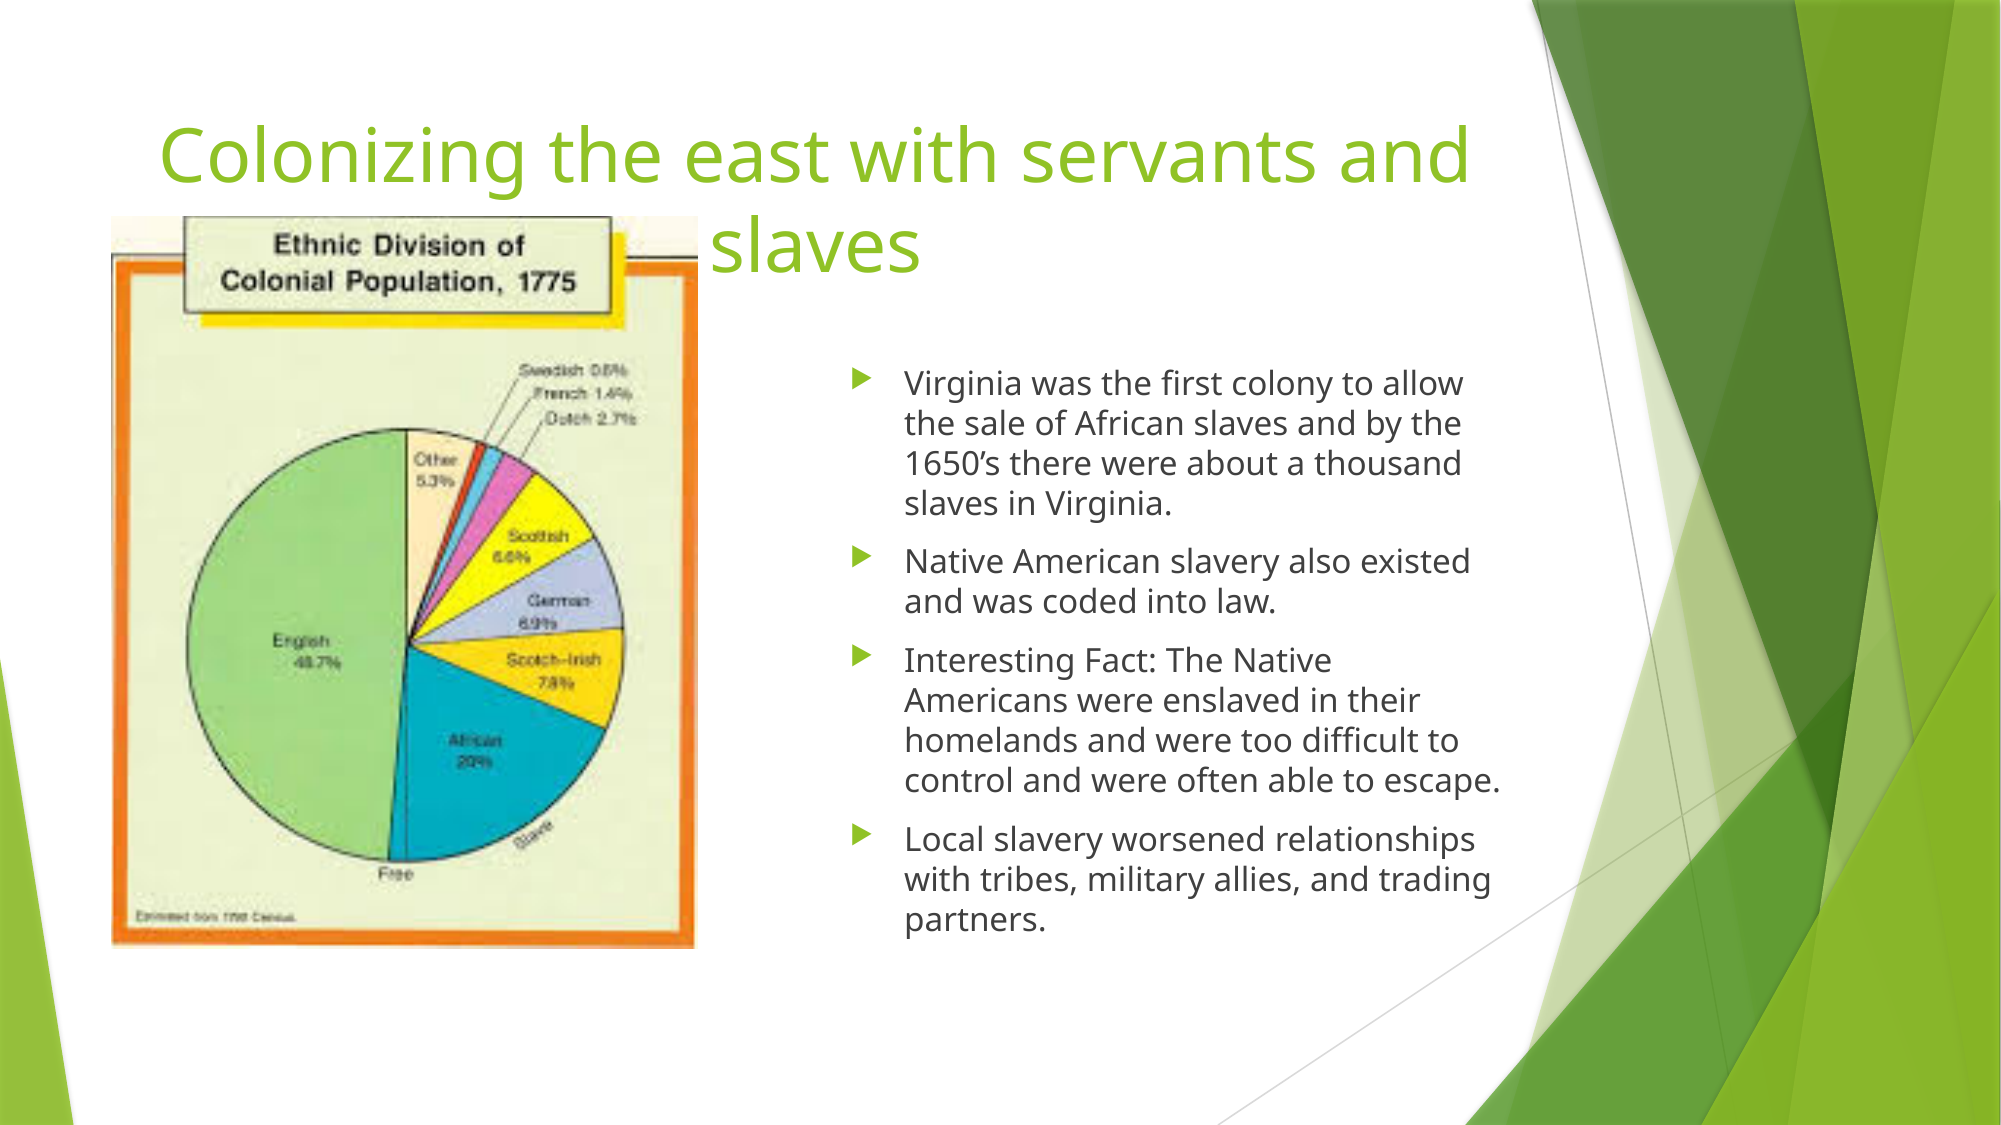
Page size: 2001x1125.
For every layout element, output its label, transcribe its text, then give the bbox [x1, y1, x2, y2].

title Colonizing the east with servants and slaves [111, 99, 1522, 317]
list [110, 215, 698, 949]
list Virginia was the first colony to allow the sale of African slaves and by the 1650’s there were about a thousand slaves in Virginia. Native American slavery also existed and was coded into law. Interesting Fact: The Native Americans were enslaved in their homelands and were too difficult to control and were often able to escape. Local slavery worsened relationships with tribes, military allies, and trading partners. [834, 354, 1522, 992]
